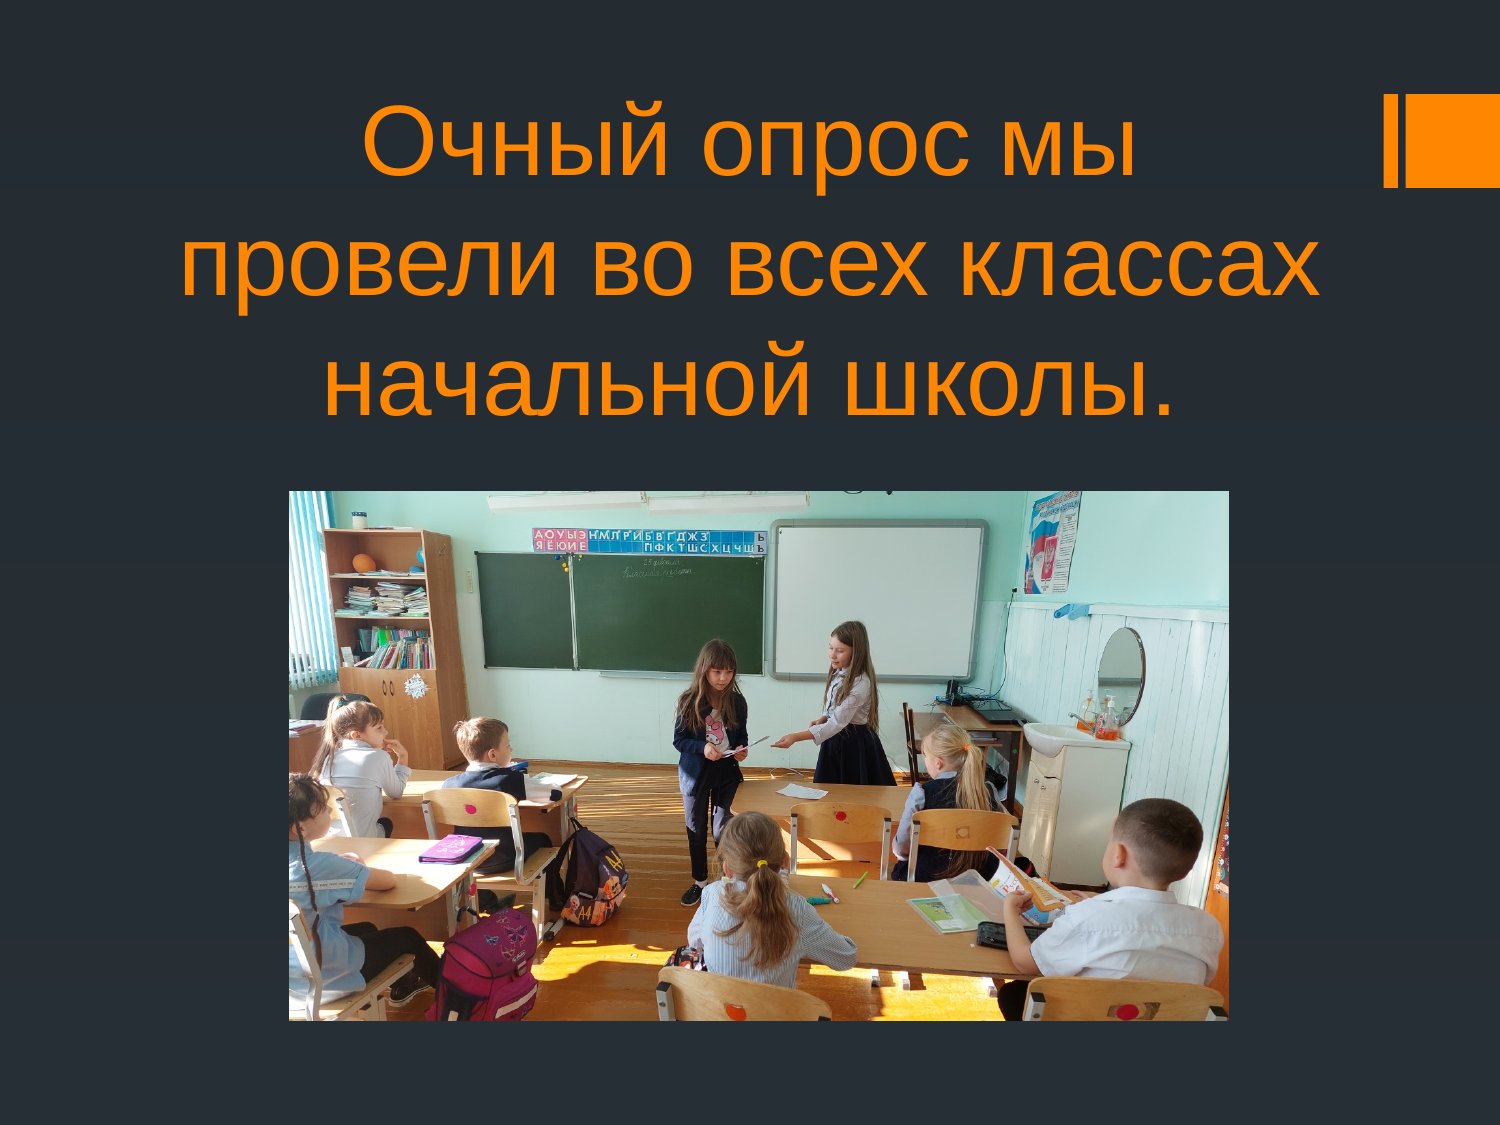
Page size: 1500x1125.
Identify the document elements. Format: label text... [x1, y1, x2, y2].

picture [288, 491, 1229, 1021]
title Очный опрос мы провели во всех классах начальной школы. [150, 290, 1350, 443]
